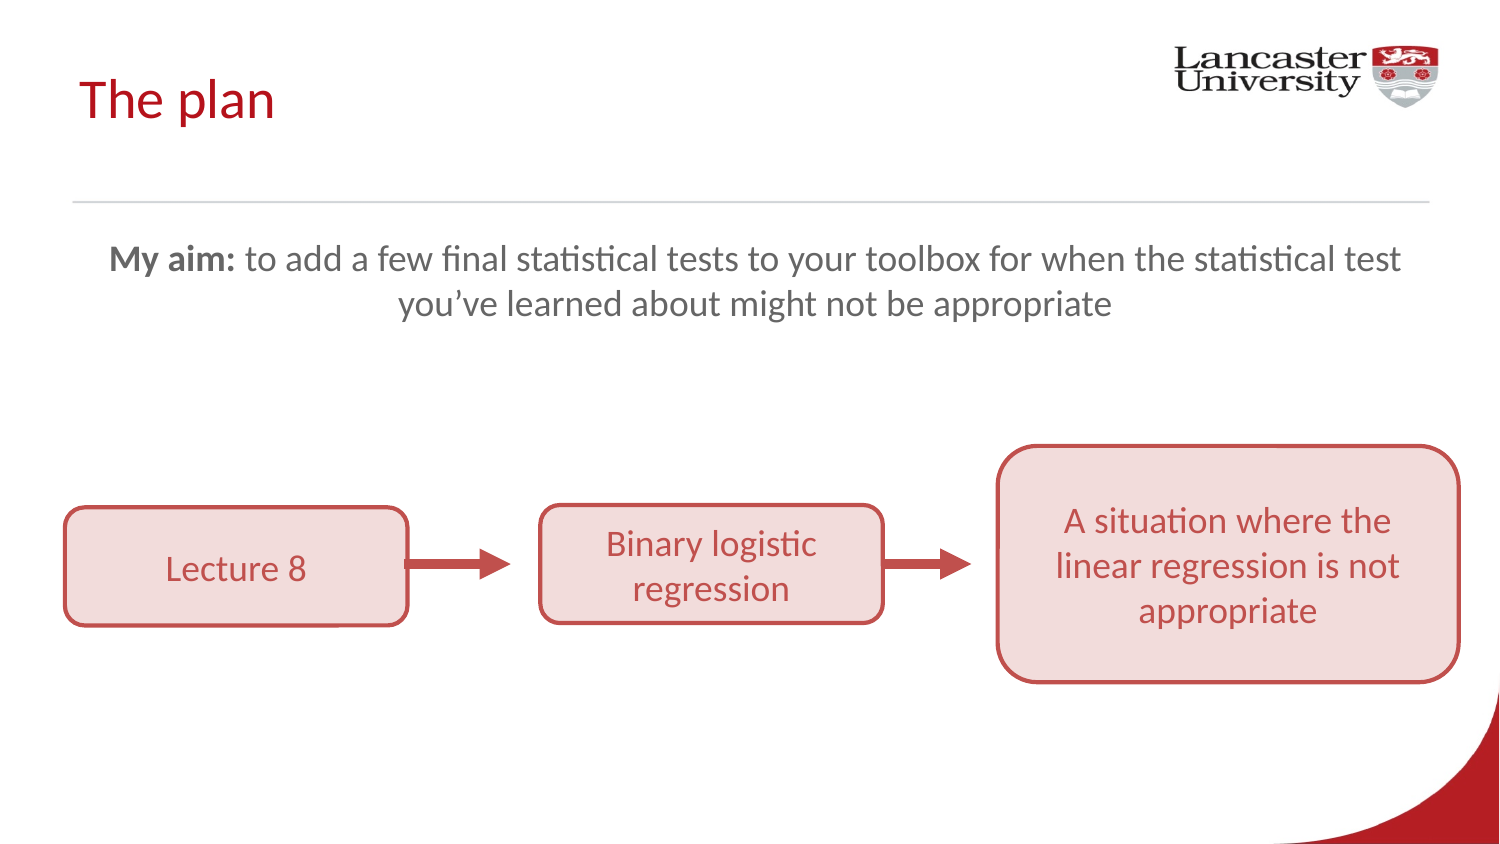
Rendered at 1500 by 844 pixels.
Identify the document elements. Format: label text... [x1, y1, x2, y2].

text_box Binary logistic regression [538, 502, 885, 626]
title The plan [64, 67, 1176, 210]
text_box Lecture 8 [62, 505, 410, 628]
text_box A situation where the linear regression is not appropriate [995, 443, 1461, 685]
picture [0, 0, 1500, 844]
list My aim: to add a few final statistical tests to your toolbox for when the statistical test you’ve learned about might not be appropriate [64, 226, 1447, 351]
